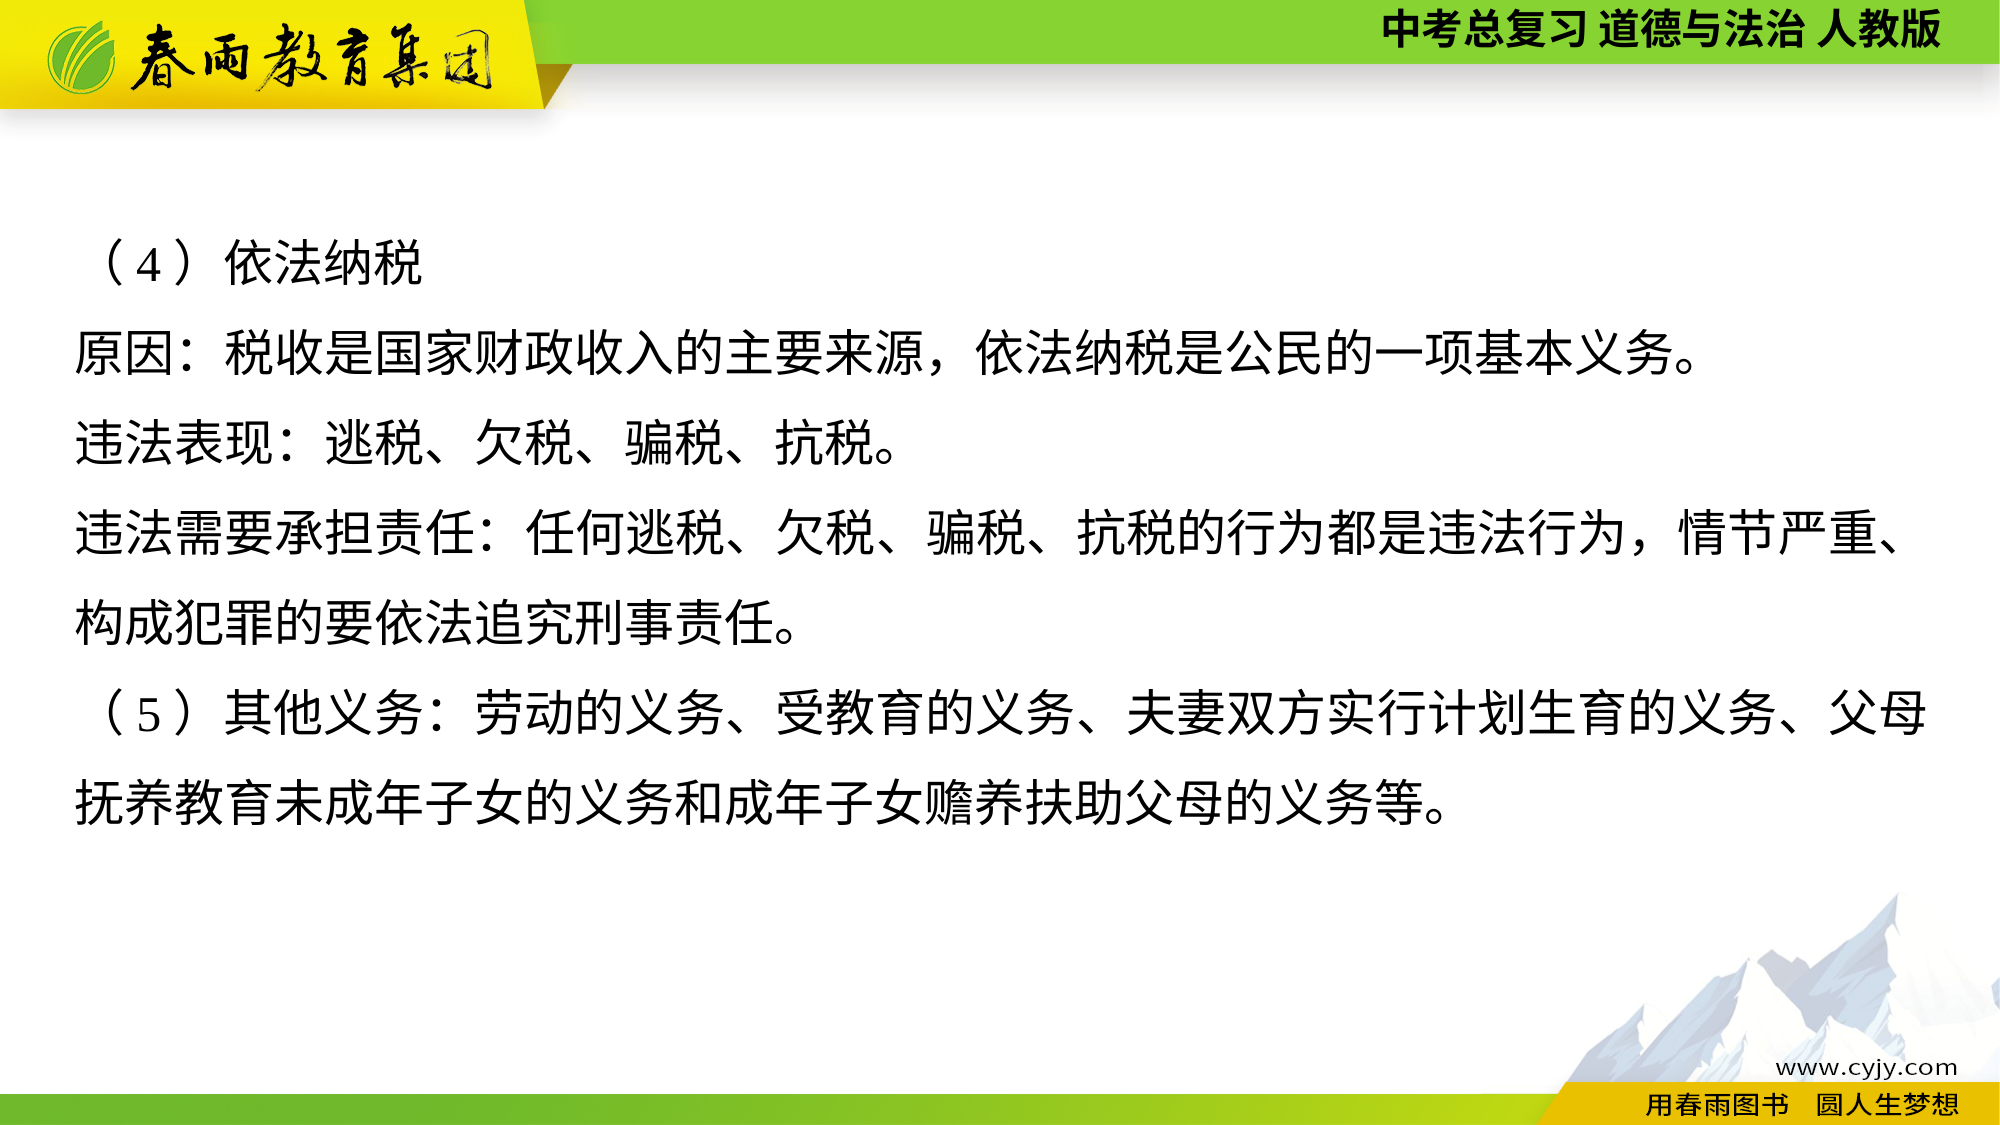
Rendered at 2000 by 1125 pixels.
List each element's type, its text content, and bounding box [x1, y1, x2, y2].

picture [0, 0, 2000, 1125]
list （4）依法纳税 原因：税收是国家财政收入的主要来源，依法纳税是公民的一项基本义务。 违法表现：逃税、欠税、骗税、抗税。 违法需要承担责任：任何逃税、欠税、骗税、抗税的行为都是违法行为，情节严重、构成犯罪的要依法追究刑事责任。 （5）其他义务：劳动的义务、受教育的义务、夫妻双方实行计划生育的义务、父母抚养教育未成年子女的义务和成年子女赡养扶助父母的义务等。 [59, 194, 1944, 835]
